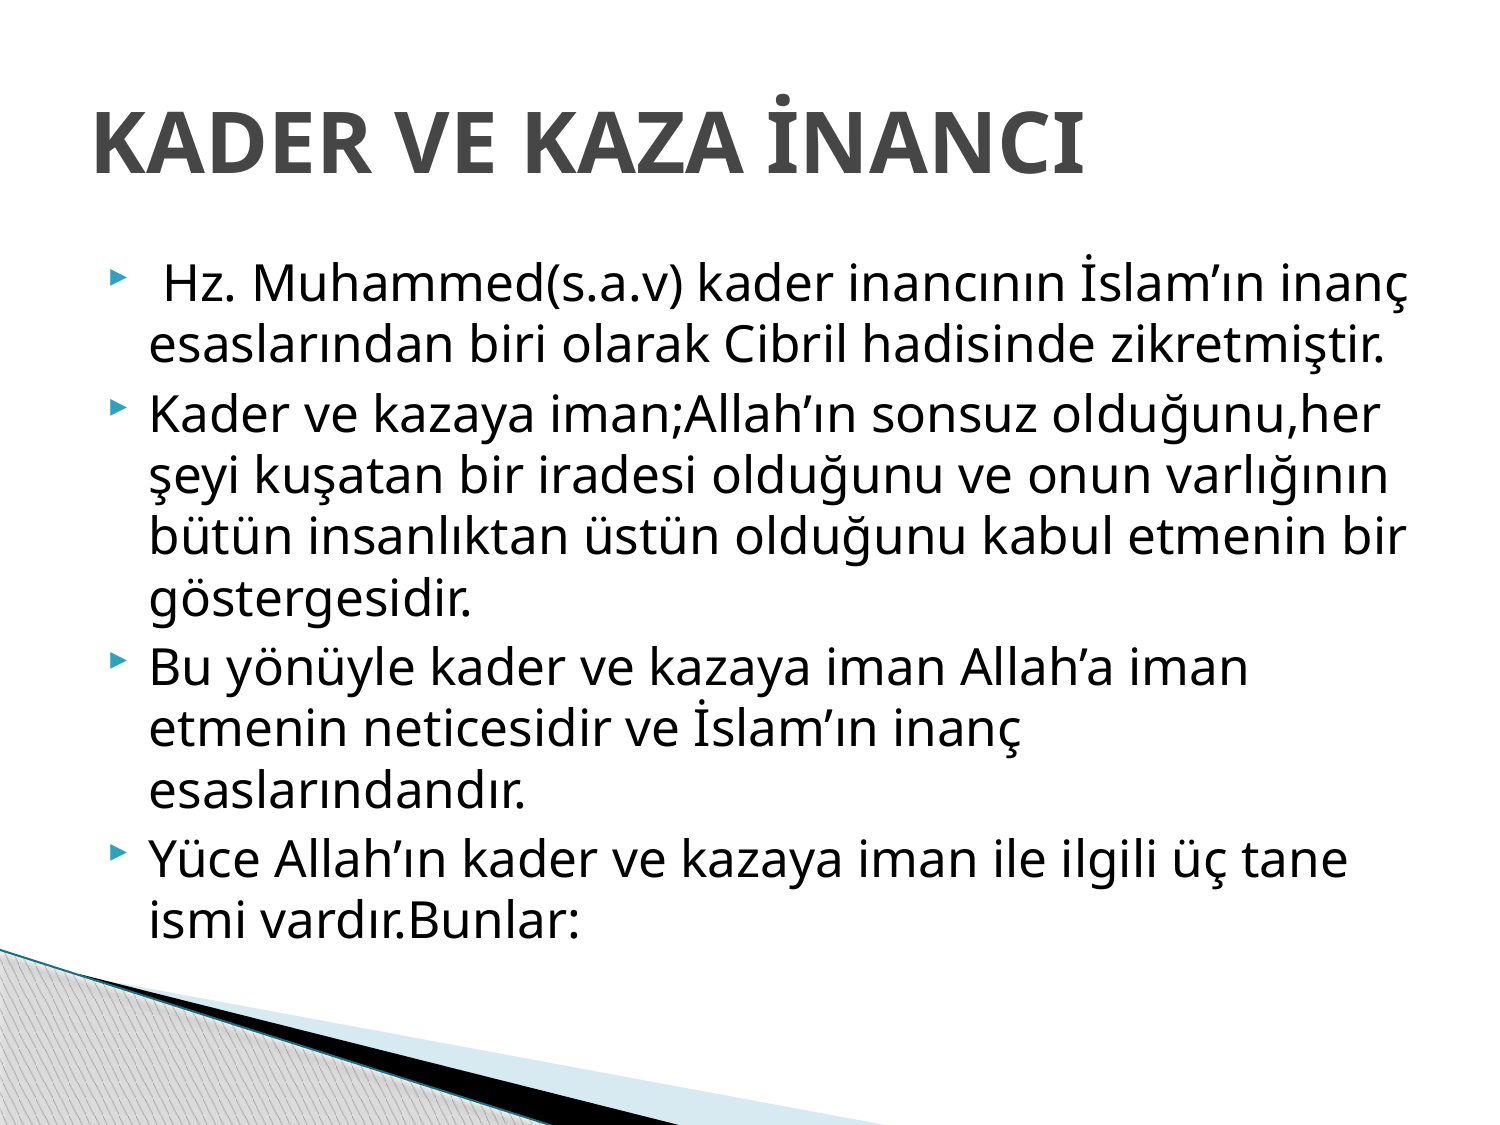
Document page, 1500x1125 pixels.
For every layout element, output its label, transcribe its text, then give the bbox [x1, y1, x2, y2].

list Hz. Muhammed(s.a.v) kader inancının İslam’ın inanç esaslarından biri olarak Cibril hadisinde zikretmiştir. Kader ve kazaya iman;Allah’ın sonsuz olduğunu,her şeyi kuşatan bir iradesi olduğunu ve onun varlığının bütün insanlıktan üstün olduğunu kabul etmenin bir göstergesidir. Bu yönüyle kader ve kazaya iman Allah’a iman etmenin neticesidir ve İslam’ın inanç esaslarındandır. Yüce Allah’ın kader ve kazaya iman ile ilgili üç tane ismi vardır.Bunlar: [75, 243, 1425, 986]
title KADER VE KAZA İNANCI [75, 45, 1425, 233]
